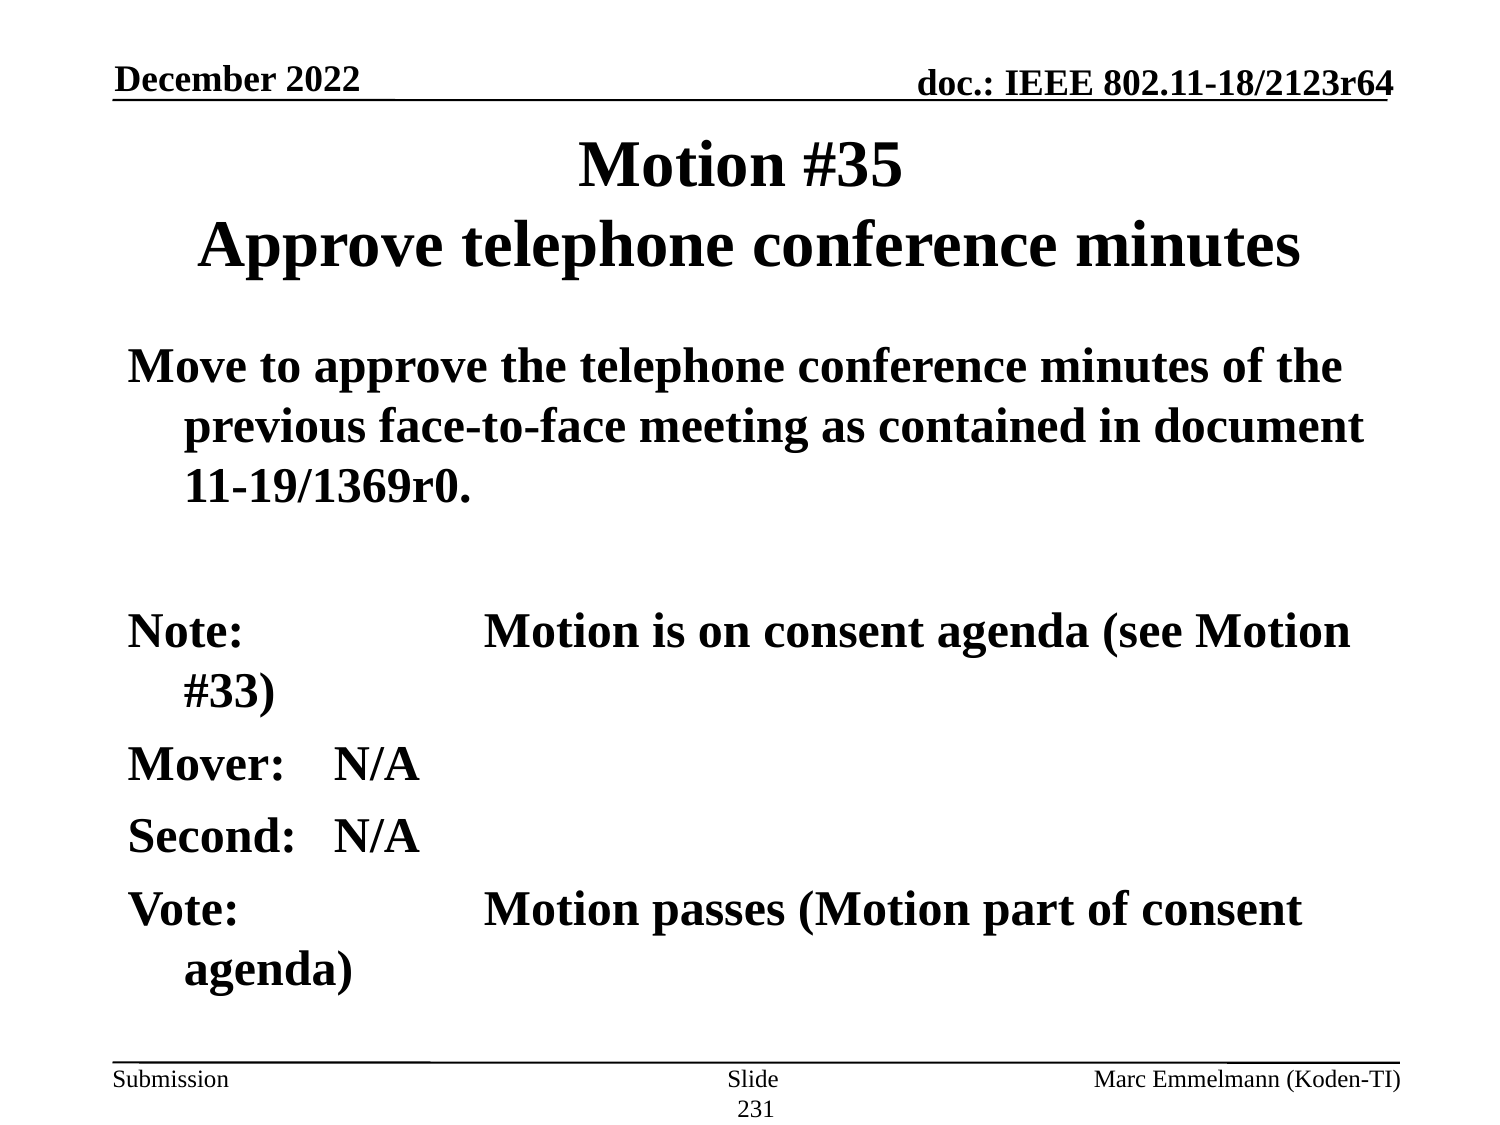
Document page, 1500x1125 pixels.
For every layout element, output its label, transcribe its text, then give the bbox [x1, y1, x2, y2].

slide_number Slide 231 [712, 1061, 800, 1123]
title Motion #35 Approve telephone conference minutes [112, 112, 1388, 288]
footer Marc Emmelmann (Koden-TI) [878, 1061, 1402, 1093]
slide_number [114, 54, 423, 100]
list Move to approve the telephone conference minutes of the previous face-to-face meeting as contained in document 11-19/1369r0. Note: Motion is on consent agenda (see Motion #33) Mover: N/A Second: N/A Vote: Motion passes (Motion part of consent agenda) [112, 324, 1388, 1000]
